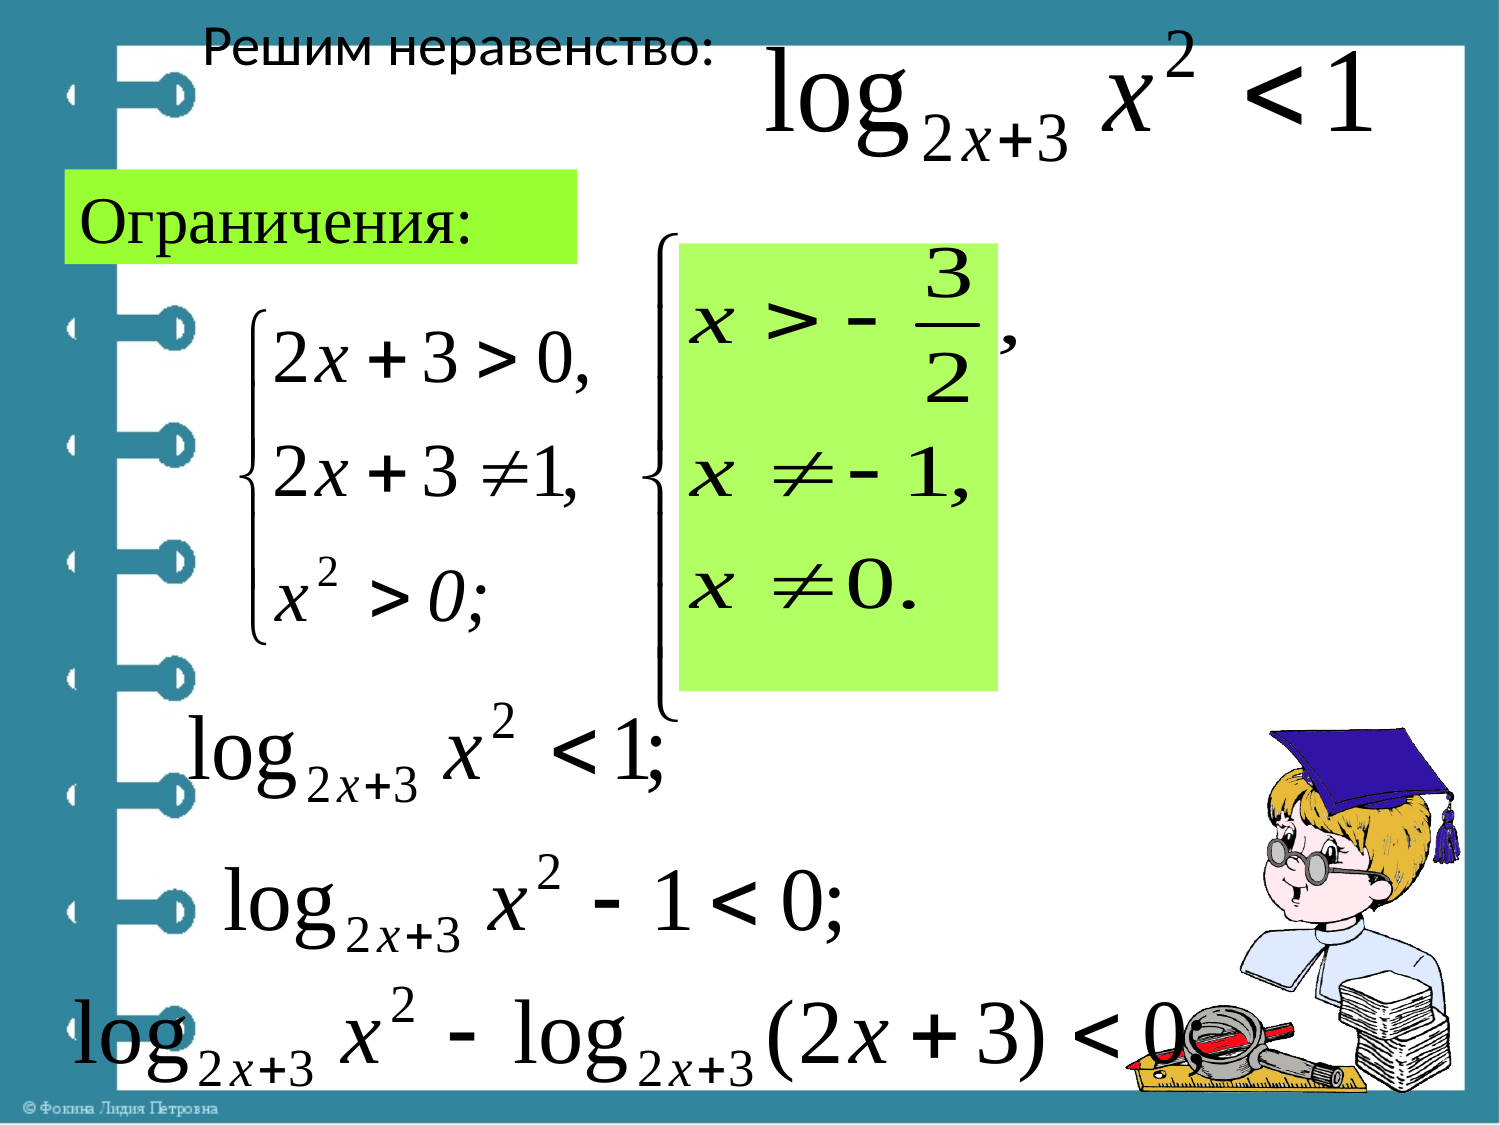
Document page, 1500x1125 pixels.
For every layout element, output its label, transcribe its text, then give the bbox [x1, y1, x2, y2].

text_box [619, 216, 1034, 740]
text_box Ограничения: [64, 169, 577, 265]
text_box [222, 292, 604, 663]
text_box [61, 963, 1224, 1110]
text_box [748, 0, 1389, 193]
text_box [210, 831, 862, 962]
text_box Решим неравенство: [187, 0, 732, 85]
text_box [175, 679, 683, 826]
picture [0, 0, 1500, 1125]
